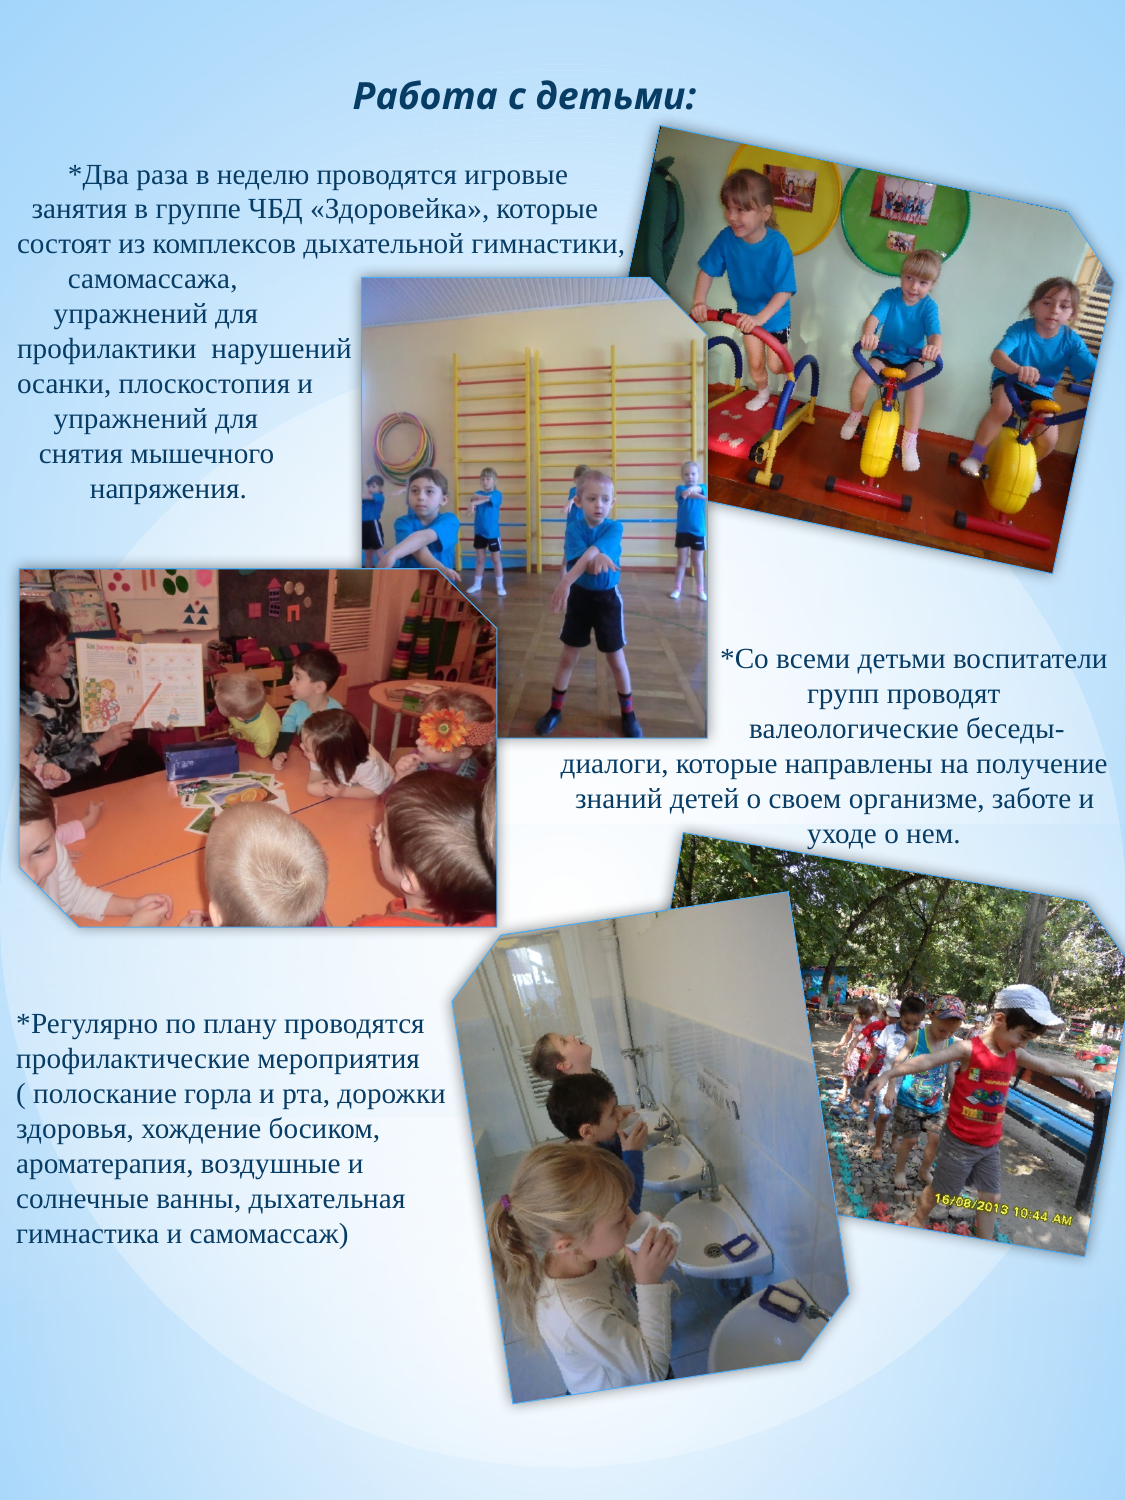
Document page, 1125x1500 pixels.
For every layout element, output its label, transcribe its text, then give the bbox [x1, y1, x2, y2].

picture [417, 837, 1125, 1402]
text_box *Со всеми детьми воспитатели групп проводят валеологические беседы- диалоги, которые направлены на получение знаний детей о своем организме, заботе и уходе о нем. [507, 631, 1125, 857]
text_box *Два раза в неделю проводятся игровые занятия в группе ЧБД «Здоровейка», которые состоят из комплексов дыхательной гимнастики, самомассажа, упражнений для профилактики нарушений осанки, плоскостопия и упражнений для снятия мышечного напряжения. [2, 147, 644, 512]
text_box Работа с детьми: [337, 64, 712, 125]
text_box *Регулярно по плану проводятся профилактические мероприятия ( полоскание горла и рта, дорожки здоровья, хождение босиком, ароматерапия, воздушные и солнечные ванны, дыхательная гимнастика и самомассаж) [1, 962, 466, 1257]
picture [18, 131, 1109, 928]
